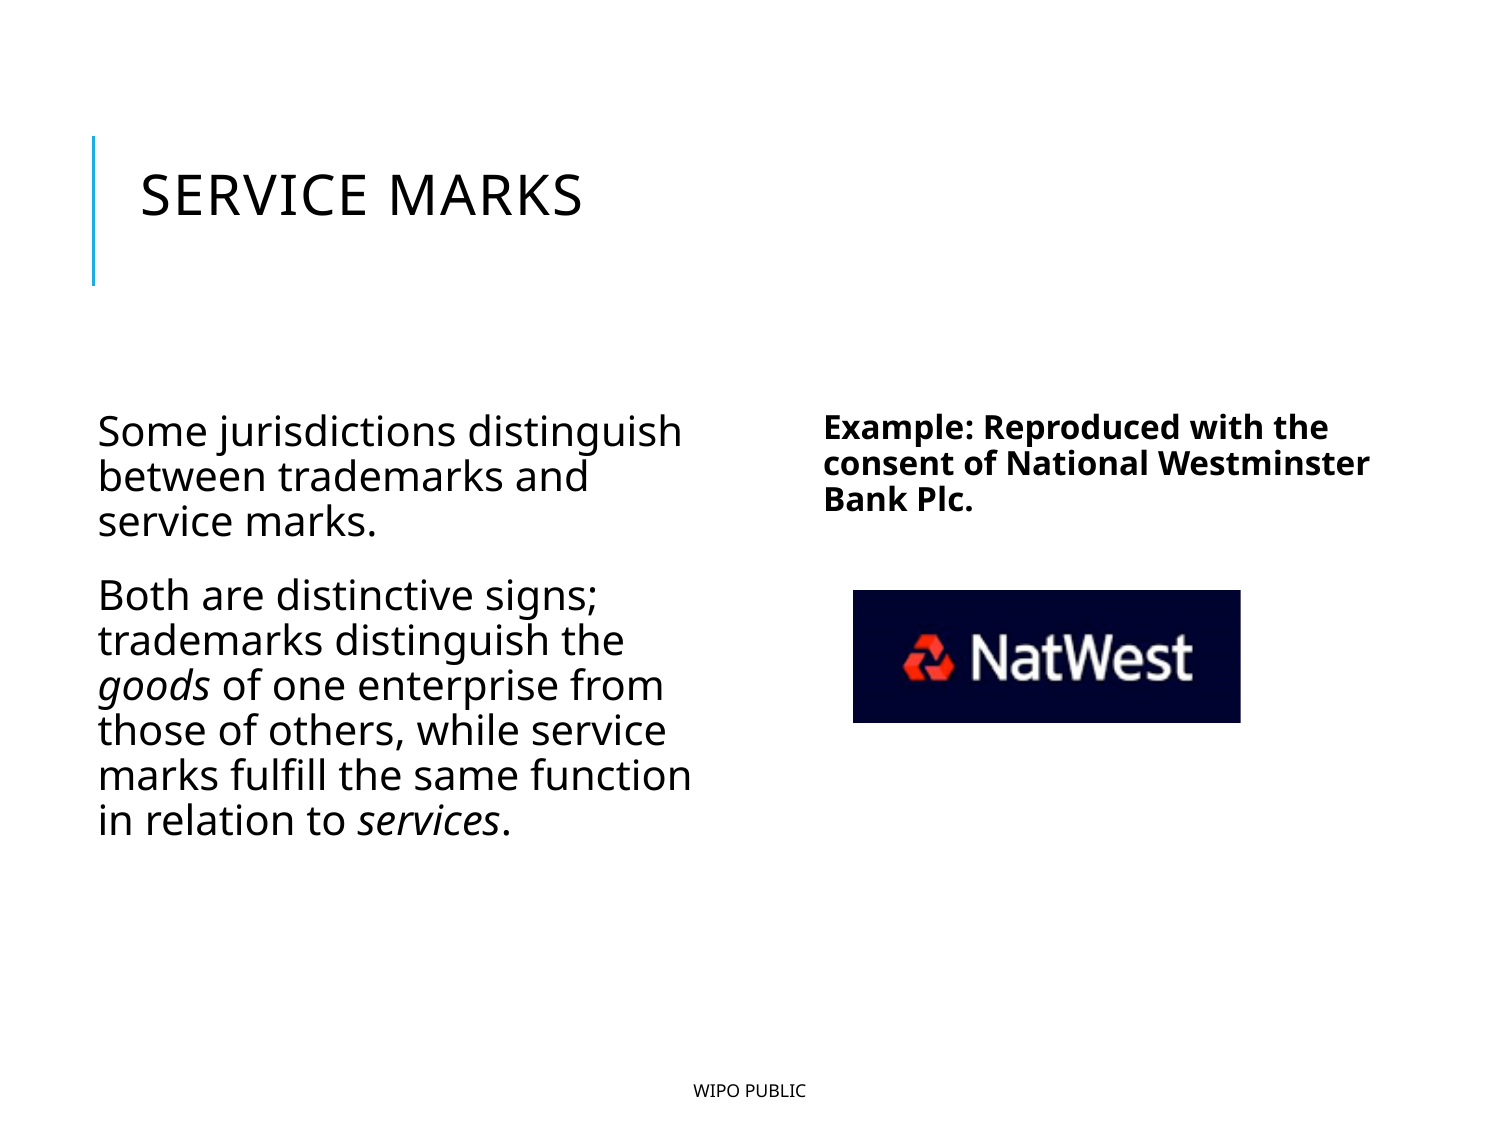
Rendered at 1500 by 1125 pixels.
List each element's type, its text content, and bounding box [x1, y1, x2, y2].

list Example: Reproduced with the consent of National Westminster Bank Plc. [766, 403, 1429, 895]
picture [852, 590, 1241, 723]
title Service marks [125, 164, 1444, 234]
list Some jurisdictions distinguish between trademarks and service marks. Both are distinctive signs; trademarks distinguish the goods of one enterprise from those of others, while service marks fulfill the same function in relation to services. [75, 403, 738, 895]
